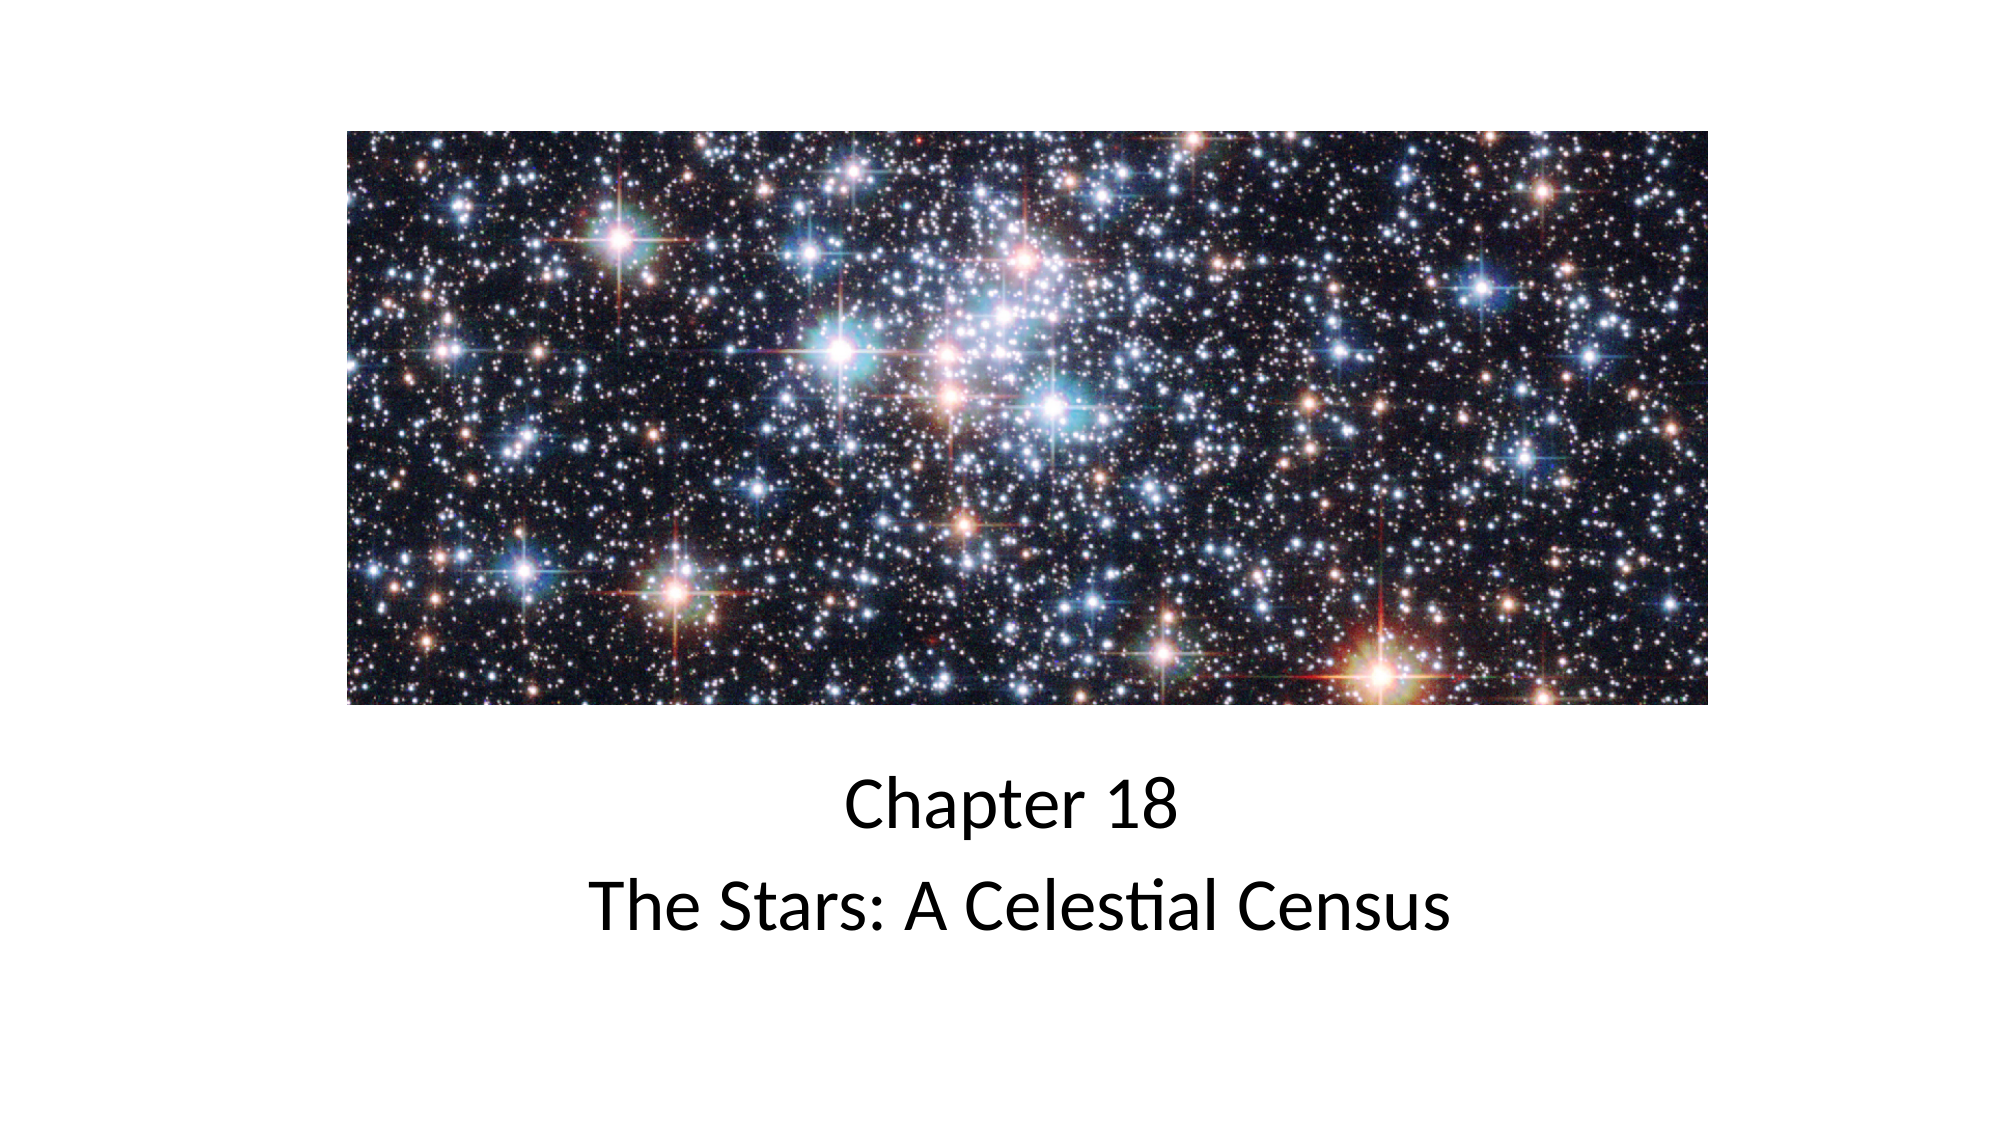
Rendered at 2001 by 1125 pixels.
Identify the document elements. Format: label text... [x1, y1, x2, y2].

picture [347, 131, 1708, 705]
subtitle Chapter 18 The Stars: A Celestial Census [270, 756, 1771, 1028]
